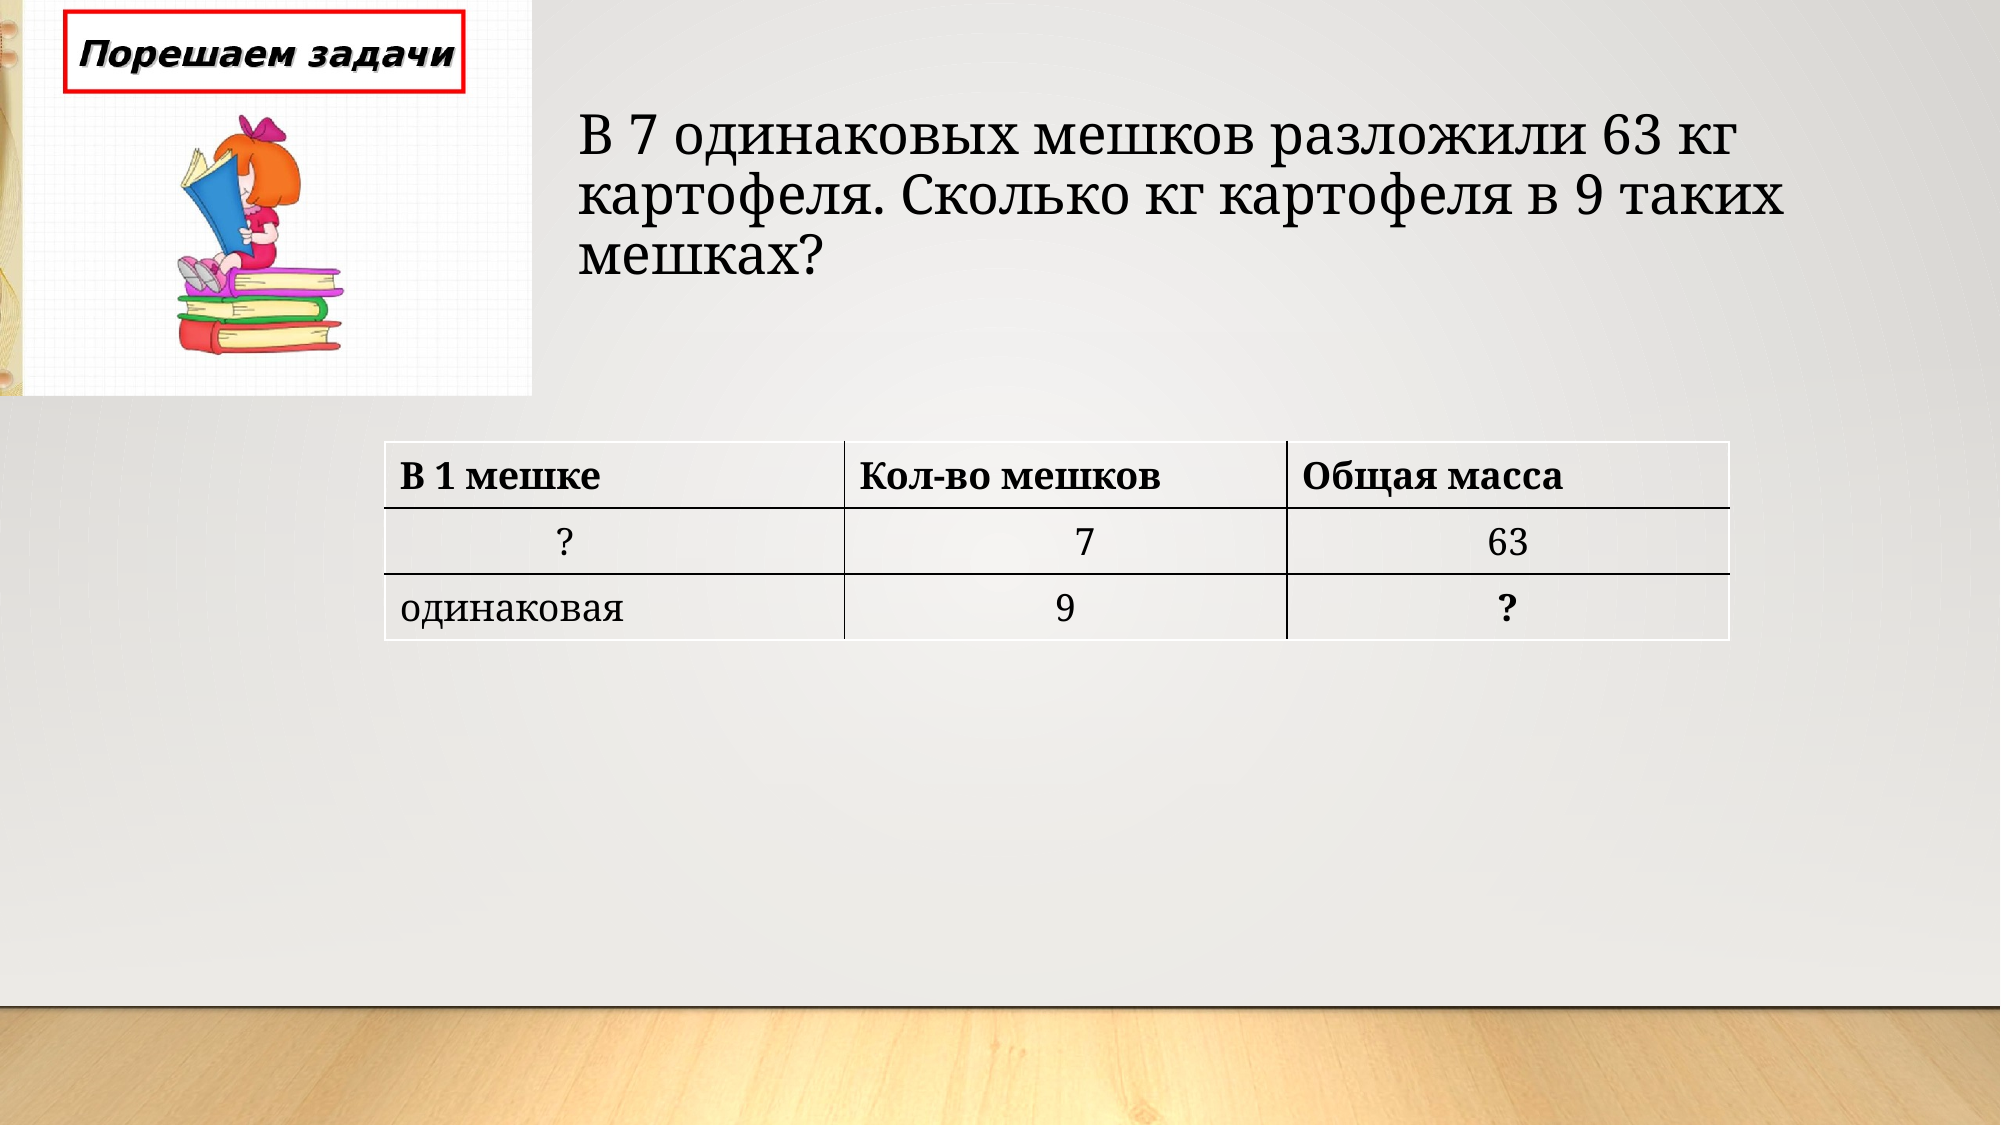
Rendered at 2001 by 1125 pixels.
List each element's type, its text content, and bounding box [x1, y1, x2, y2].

table_cell ? [386, 509, 844, 573]
table_cell 63 [1288, 509, 1728, 573]
picture [0, 1006, 2000, 1125]
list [0, 0, 532, 396]
table_cell 9 [845, 575, 1286, 639]
table_header В 1 мешке [386, 443, 844, 507]
table_cell ? [1288, 575, 1728, 639]
table_cell 7 [845, 509, 1286, 573]
table_header Общая масса [1288, 443, 1728, 507]
table_cell одинаковая [386, 575, 844, 639]
title В 7 одинаковых мешков разложили 63 кг картофеля. Сколько кг картофеля в 9 таких мешках? [563, 98, 1930, 294]
table_header Кол-во мешков [845, 443, 1286, 507]
